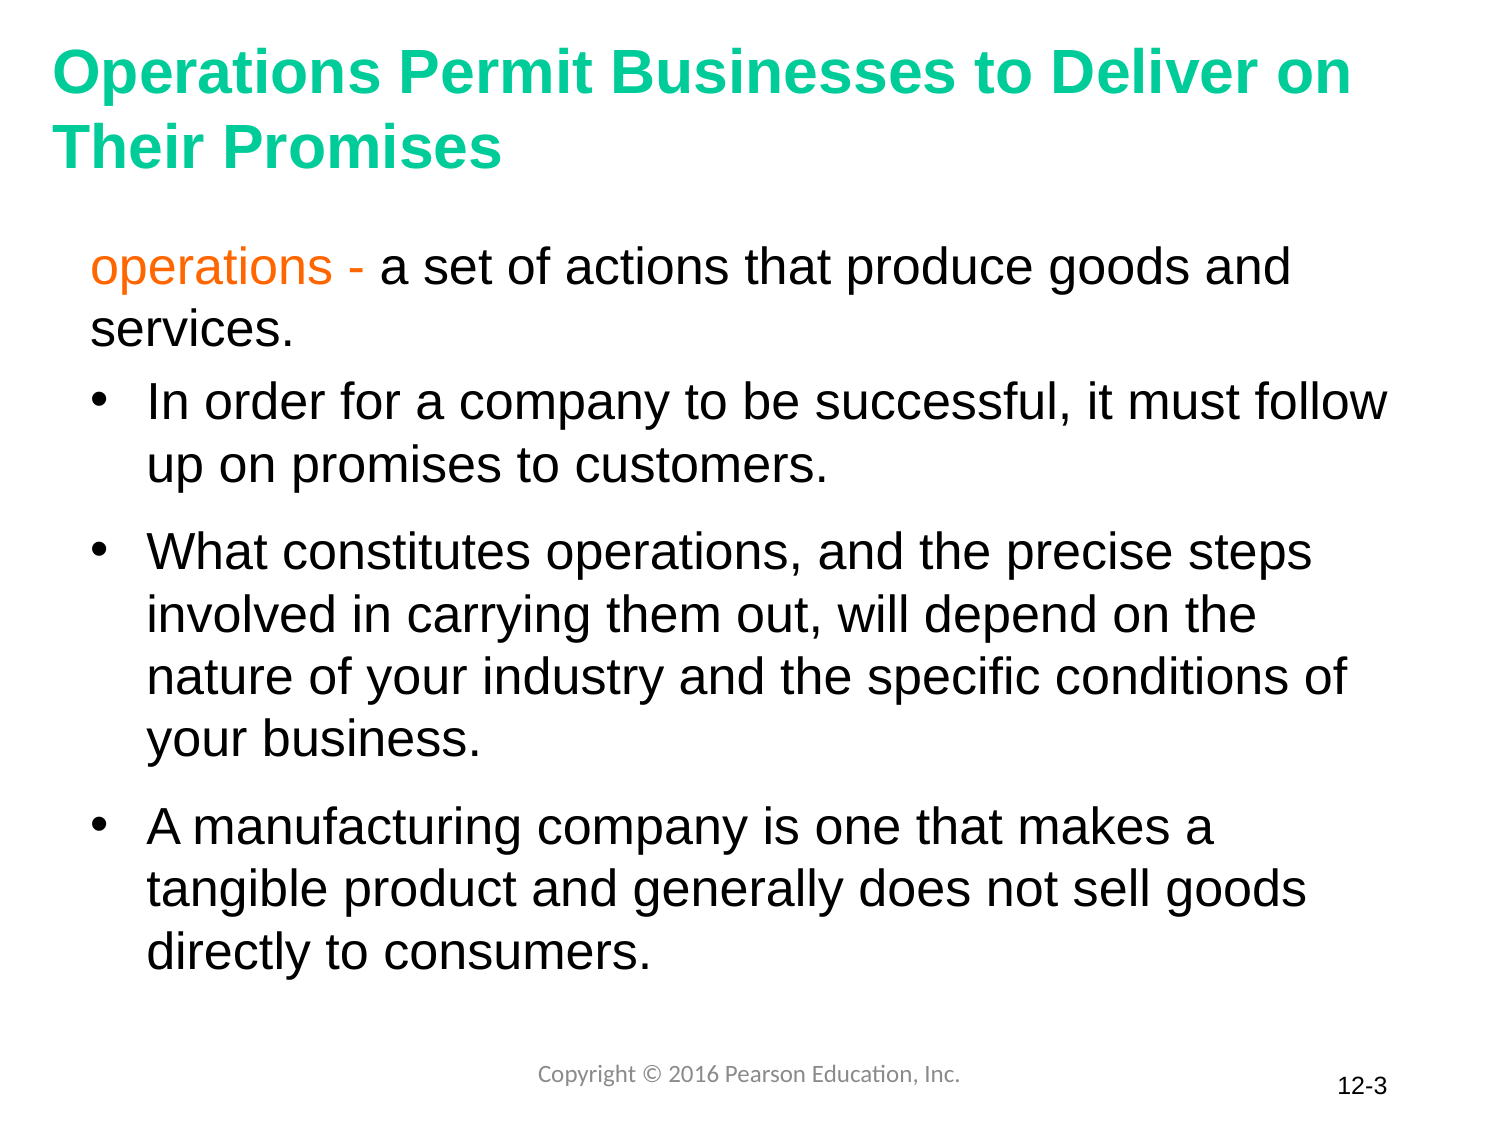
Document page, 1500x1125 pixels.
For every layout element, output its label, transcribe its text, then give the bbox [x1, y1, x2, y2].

footer Copyright © 2016 Pearson Education, Inc. [512, 1042, 988, 1103]
title Operations Permit Businesses to Deliver on Their Promises [37, 12, 1478, 200]
list operations - a set of actions that produce goods and services. In order for a company to be successful, it must follow up on promises to customers. What constitutes operations, and the precise steps involved in carrying them out, will depend on the nature of your industry and the specific conditions of your business. A manufacturing company is one that makes a tangible product and generally does not sell goods directly to consumers. [75, 224, 1425, 1063]
